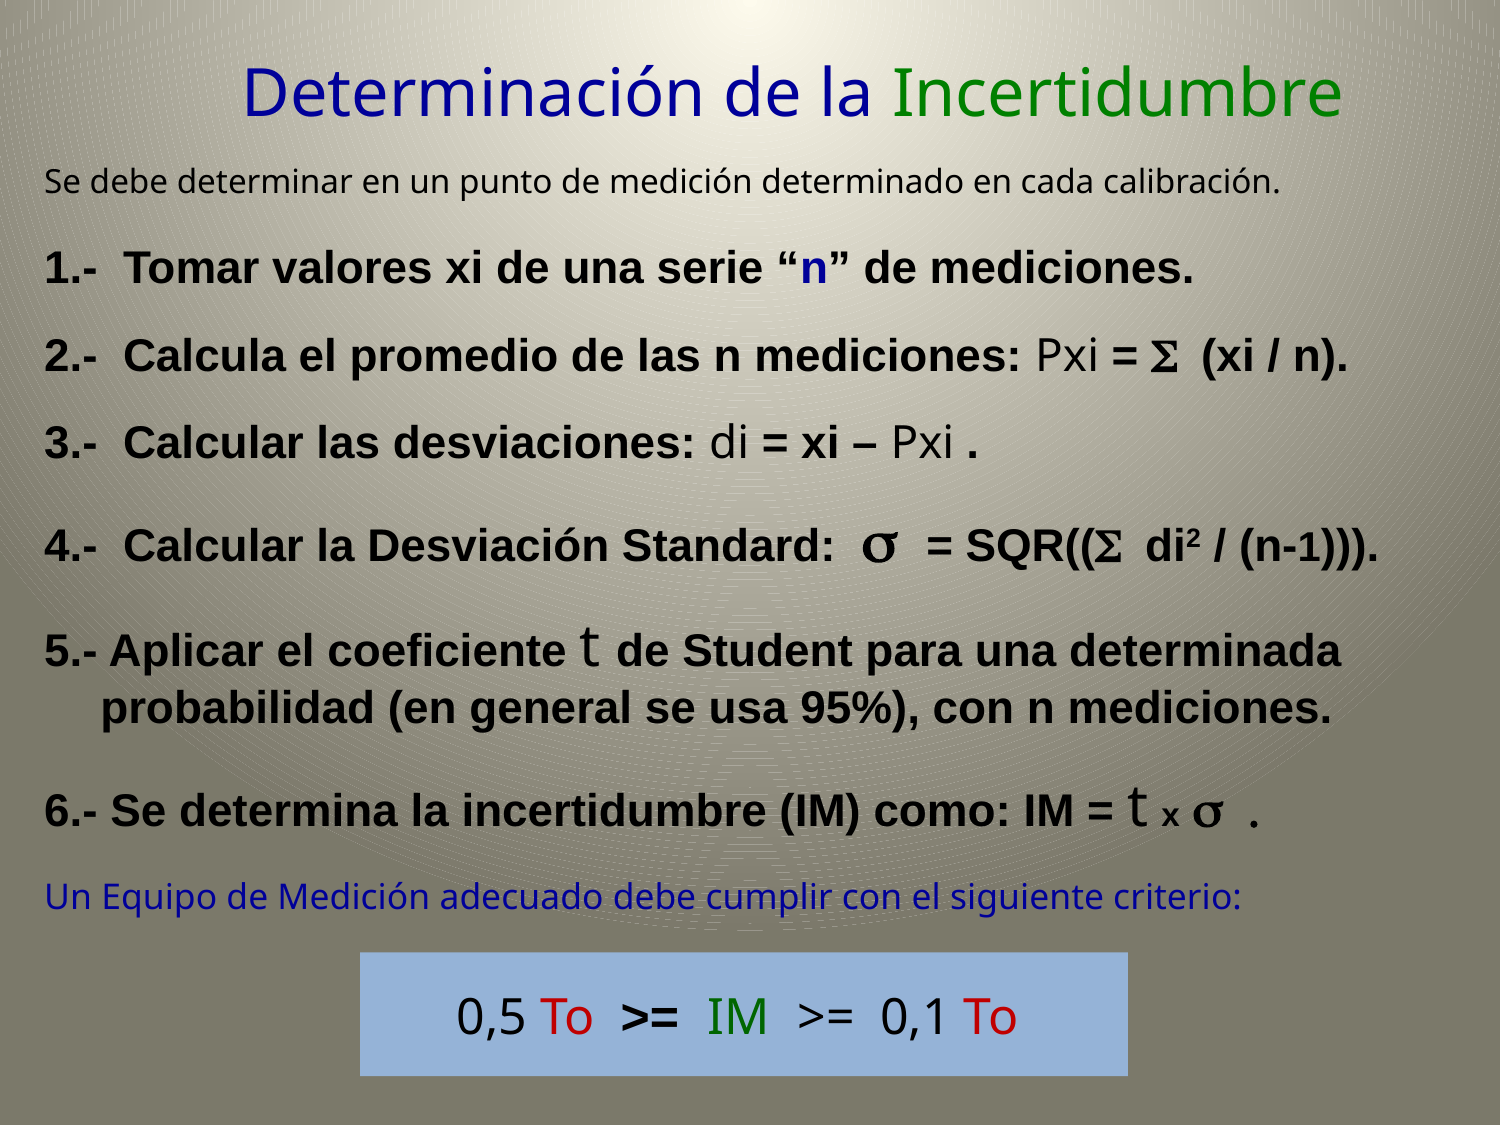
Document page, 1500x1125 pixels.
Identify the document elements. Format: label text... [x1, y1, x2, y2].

text_box Determinación de la Incertidumbre Se debe determinar en un punto de medición determinado en cada calibración. 1.- Tomar valores xi de una serie “n” de mediciones. 2.- Calcula el promedio de las n mediciones: Pxi = S (xi / n). 3.- Calcular las desviaciones: di = xi – Pxi . 4.- Calcular la Desviación Standard: s = SQR((S di2 / (n-1))). 5.- Aplicar el coeficiente t de Student para una determinada probabilidad (en general se usa 95%), con n mediciones. 6.- Se determina la incertidumbre (IM) como: IM = t x s . Un Equipo de Medición adecuado debe cumplir con el siguiente criterio: [29, 42, 1500, 965]
text_box 0,5 To >= IM >= 0,1 To [360, 952, 1128, 1077]
